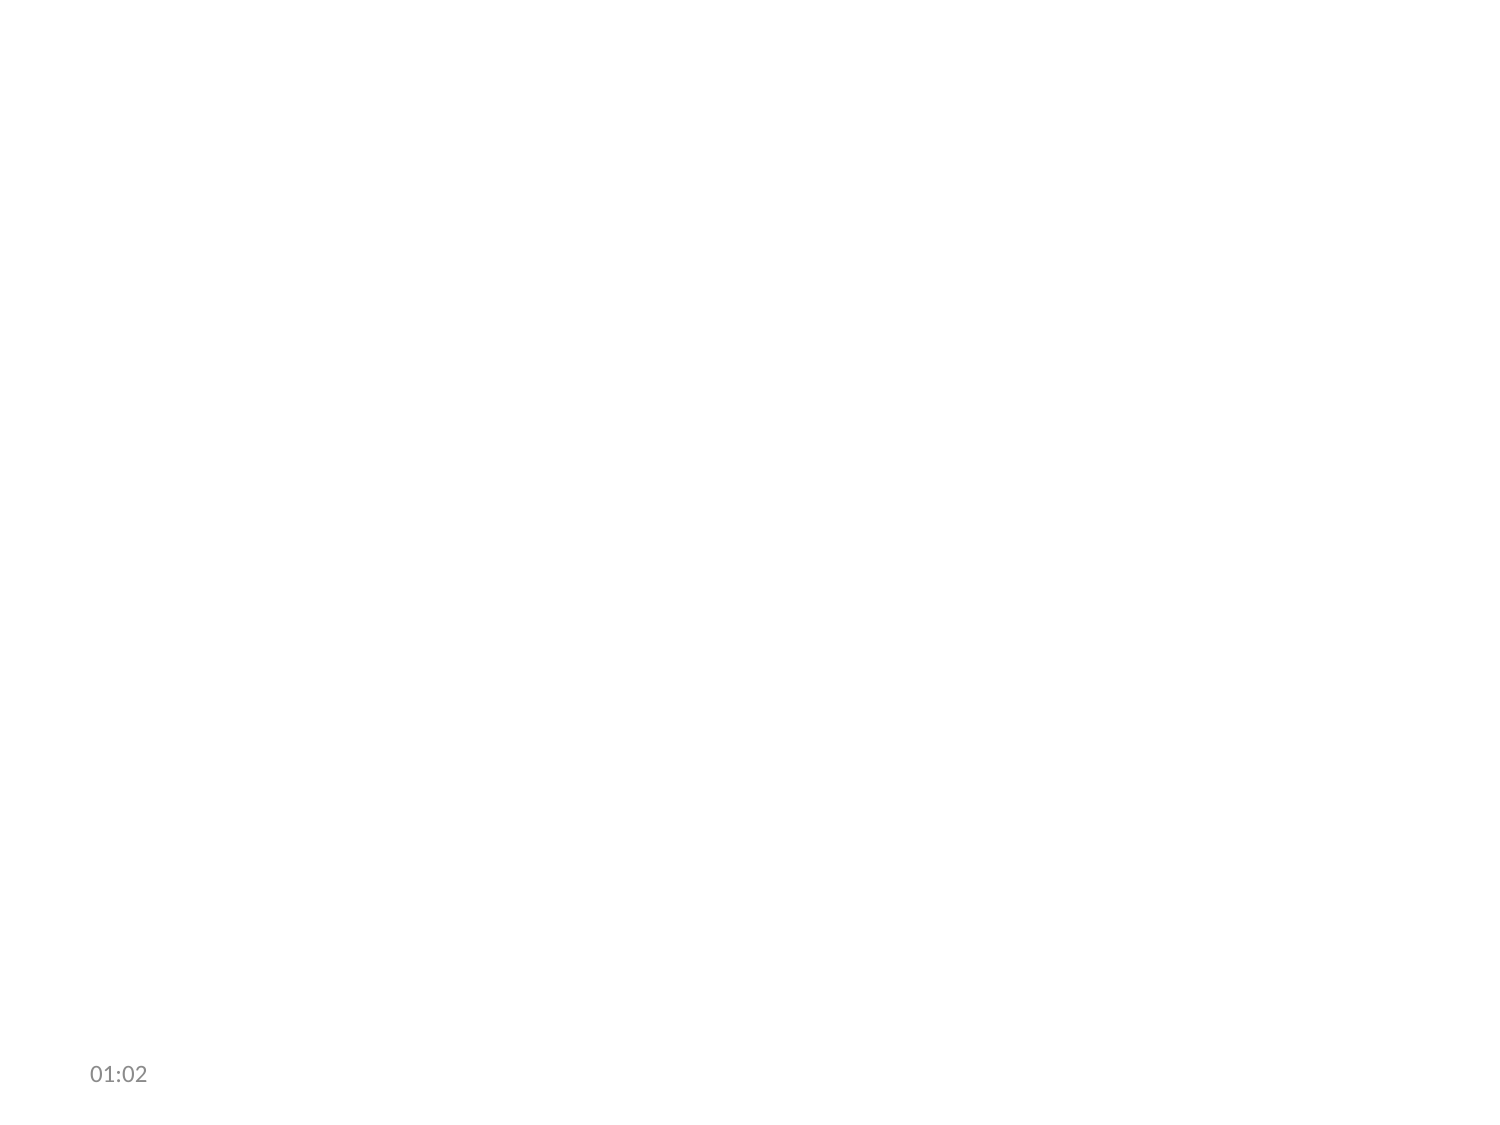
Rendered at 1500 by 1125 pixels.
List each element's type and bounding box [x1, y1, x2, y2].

slide_number [75, 1042, 425, 1103]
